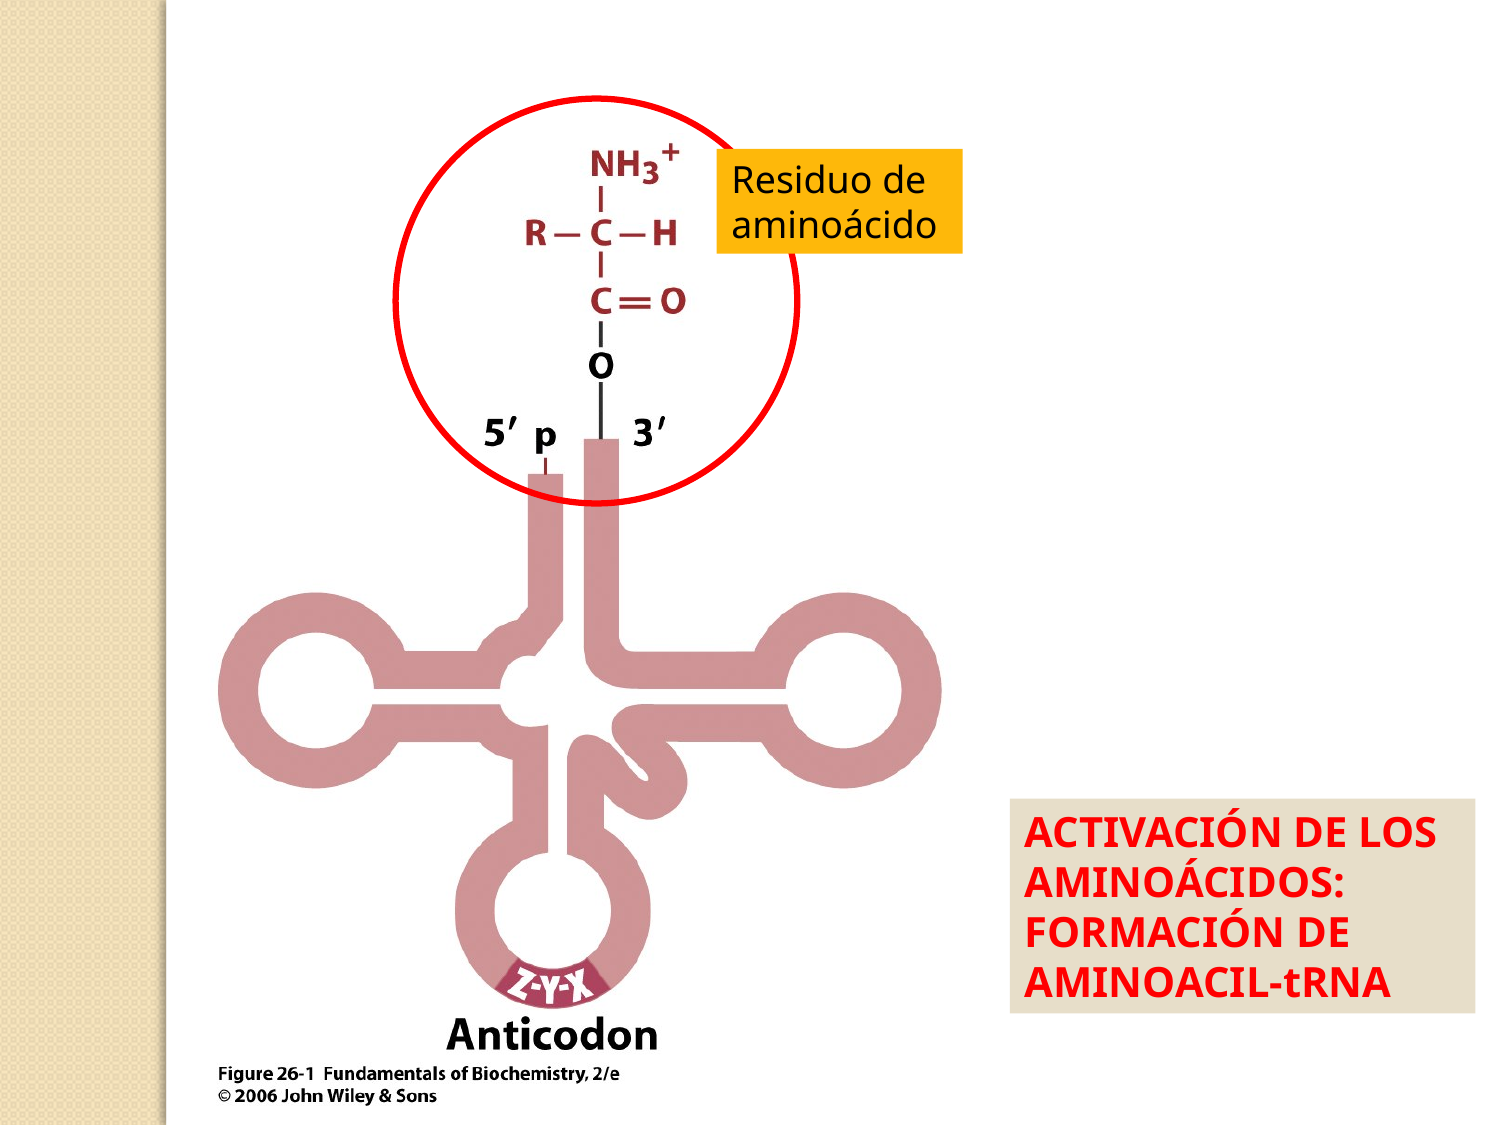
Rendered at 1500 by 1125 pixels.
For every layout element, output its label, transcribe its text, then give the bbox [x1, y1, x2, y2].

text_box [485, 96, 708, 130]
text_box ACTIVACIÓN DE LOS AMINOÁCIDOS: FORMACIÓN DE AMINOACIL-tRNA [1009, 798, 1476, 1014]
picture [208, 133, 963, 1107]
